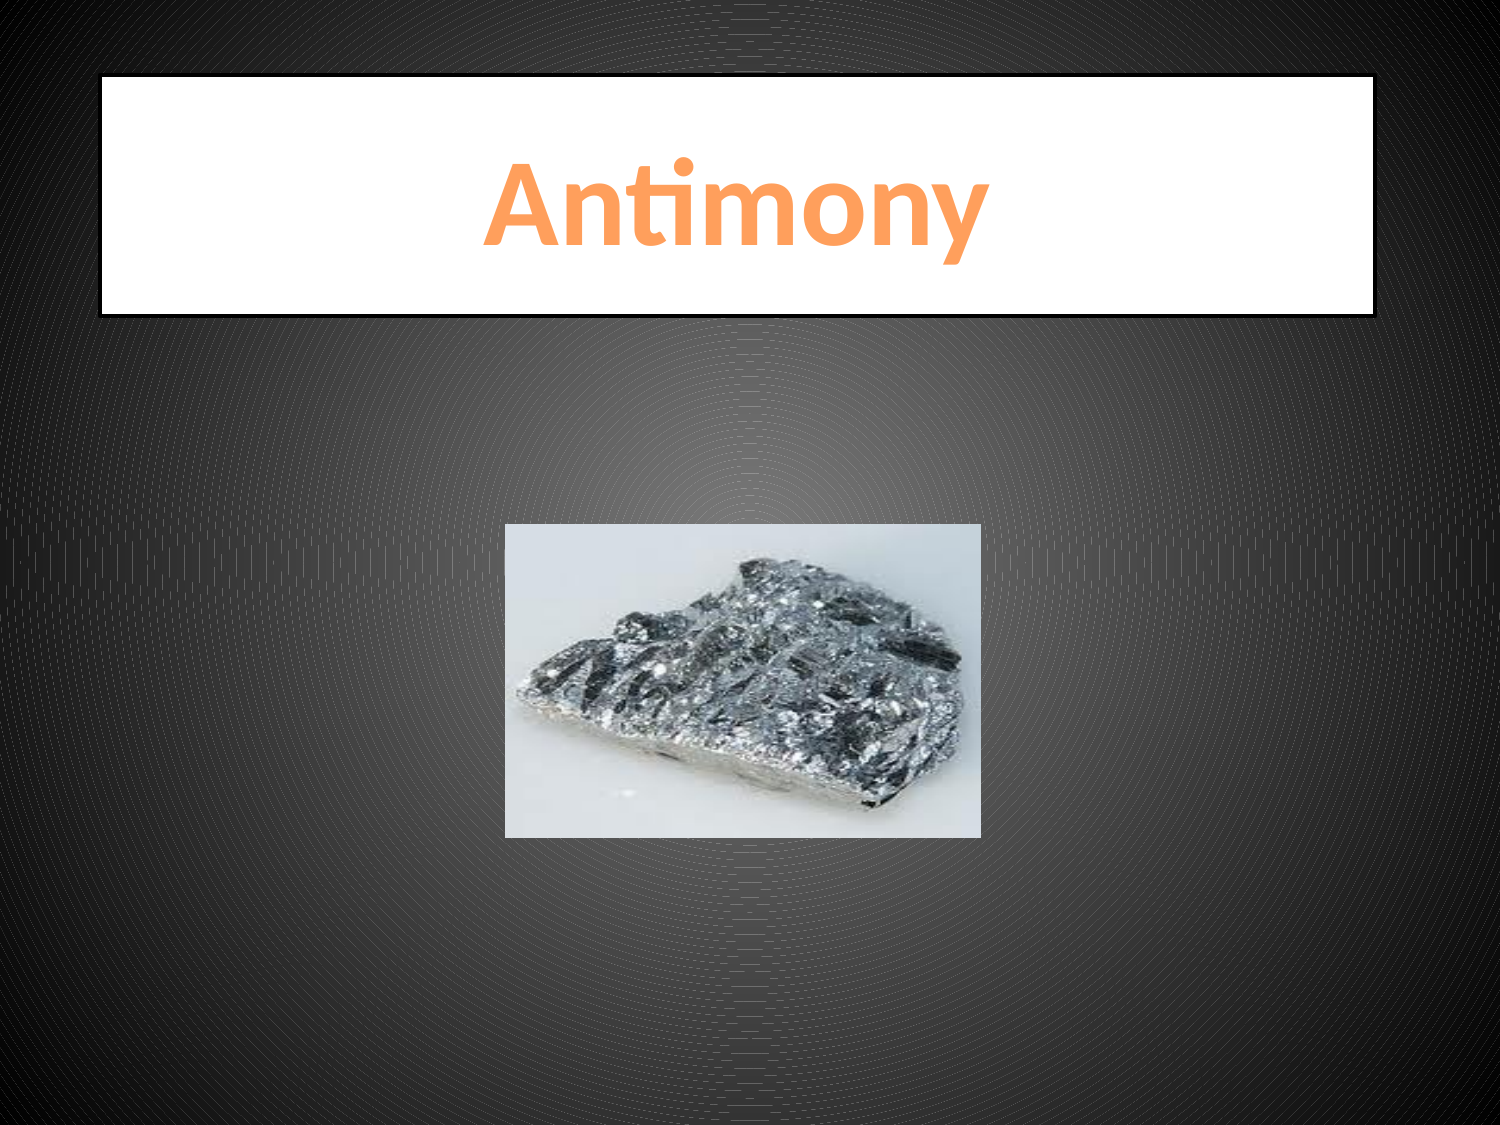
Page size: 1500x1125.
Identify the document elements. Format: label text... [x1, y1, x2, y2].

picture [504, 524, 981, 838]
title Antimony [98, 73, 1377, 318]
